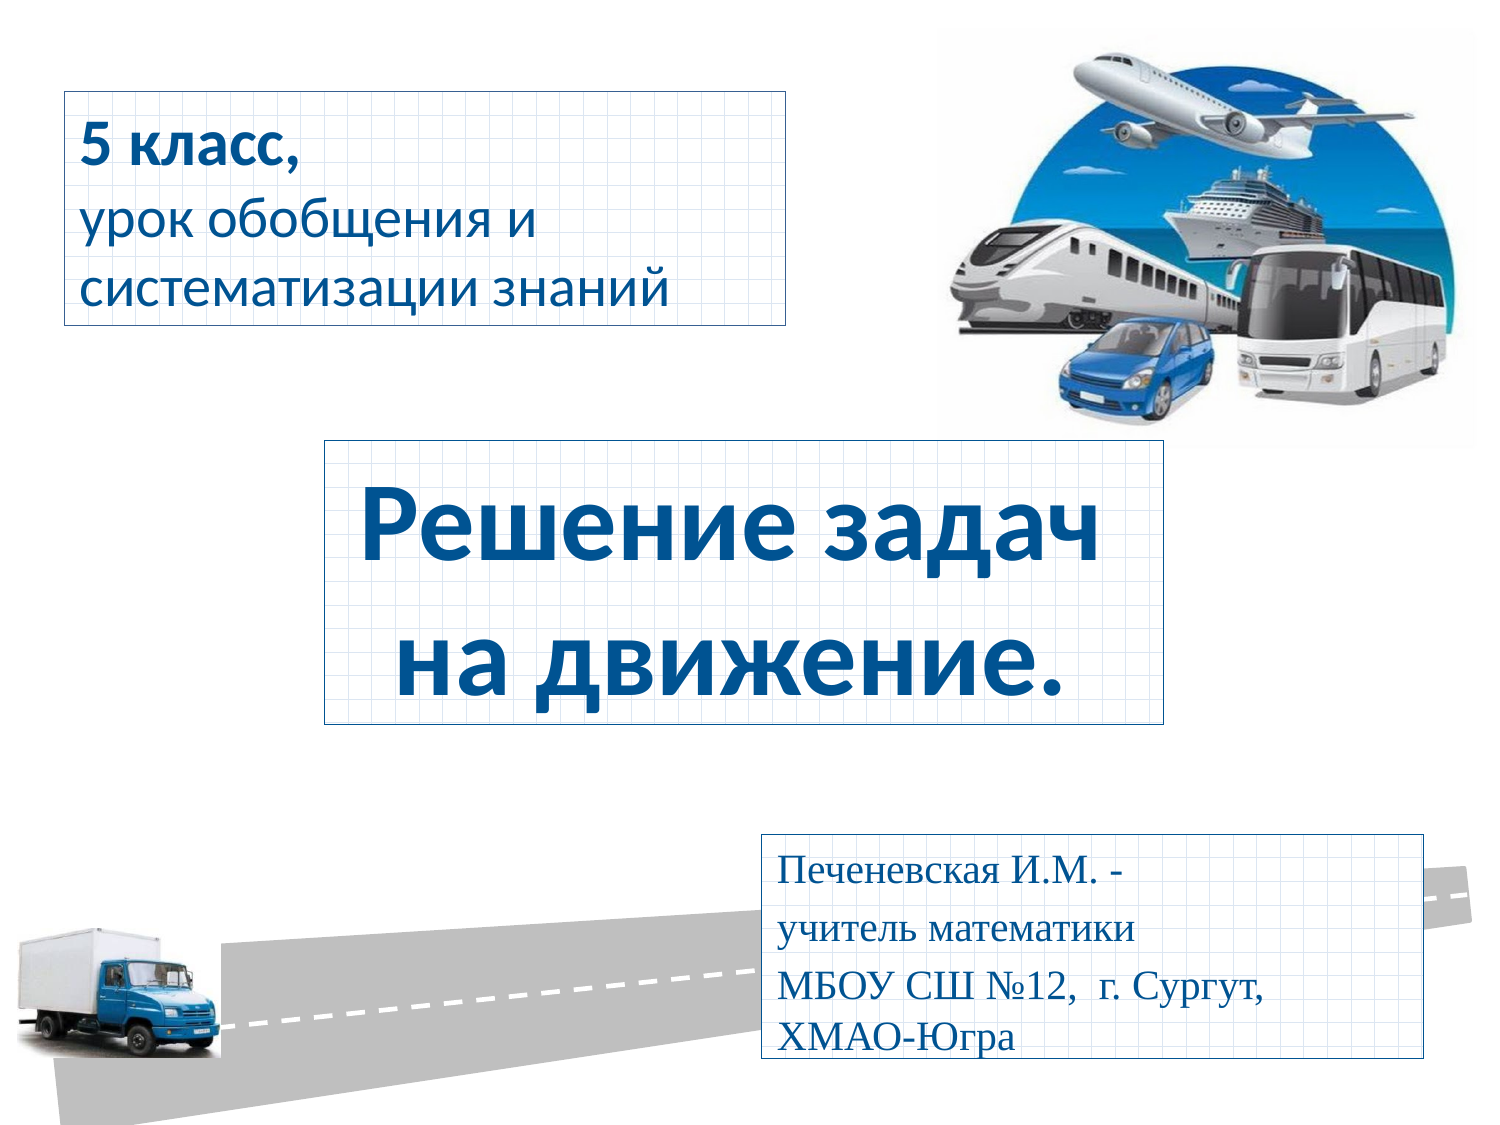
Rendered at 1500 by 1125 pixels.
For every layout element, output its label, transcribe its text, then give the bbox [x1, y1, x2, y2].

picture [937, 0, 1500, 563]
subtitle Печеневская И.М. - учитель математики МБОУ СШ №12, г. Сургут, ХМАО-Югра [761, 834, 1424, 879]
text_box Решение задач на движение. [324, 440, 1164, 725]
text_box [49, 880, 1472, 1059]
picture [17, 928, 221, 1058]
text_box 5 класс, урок обобщения и систематизации знаний [64, 91, 786, 326]
